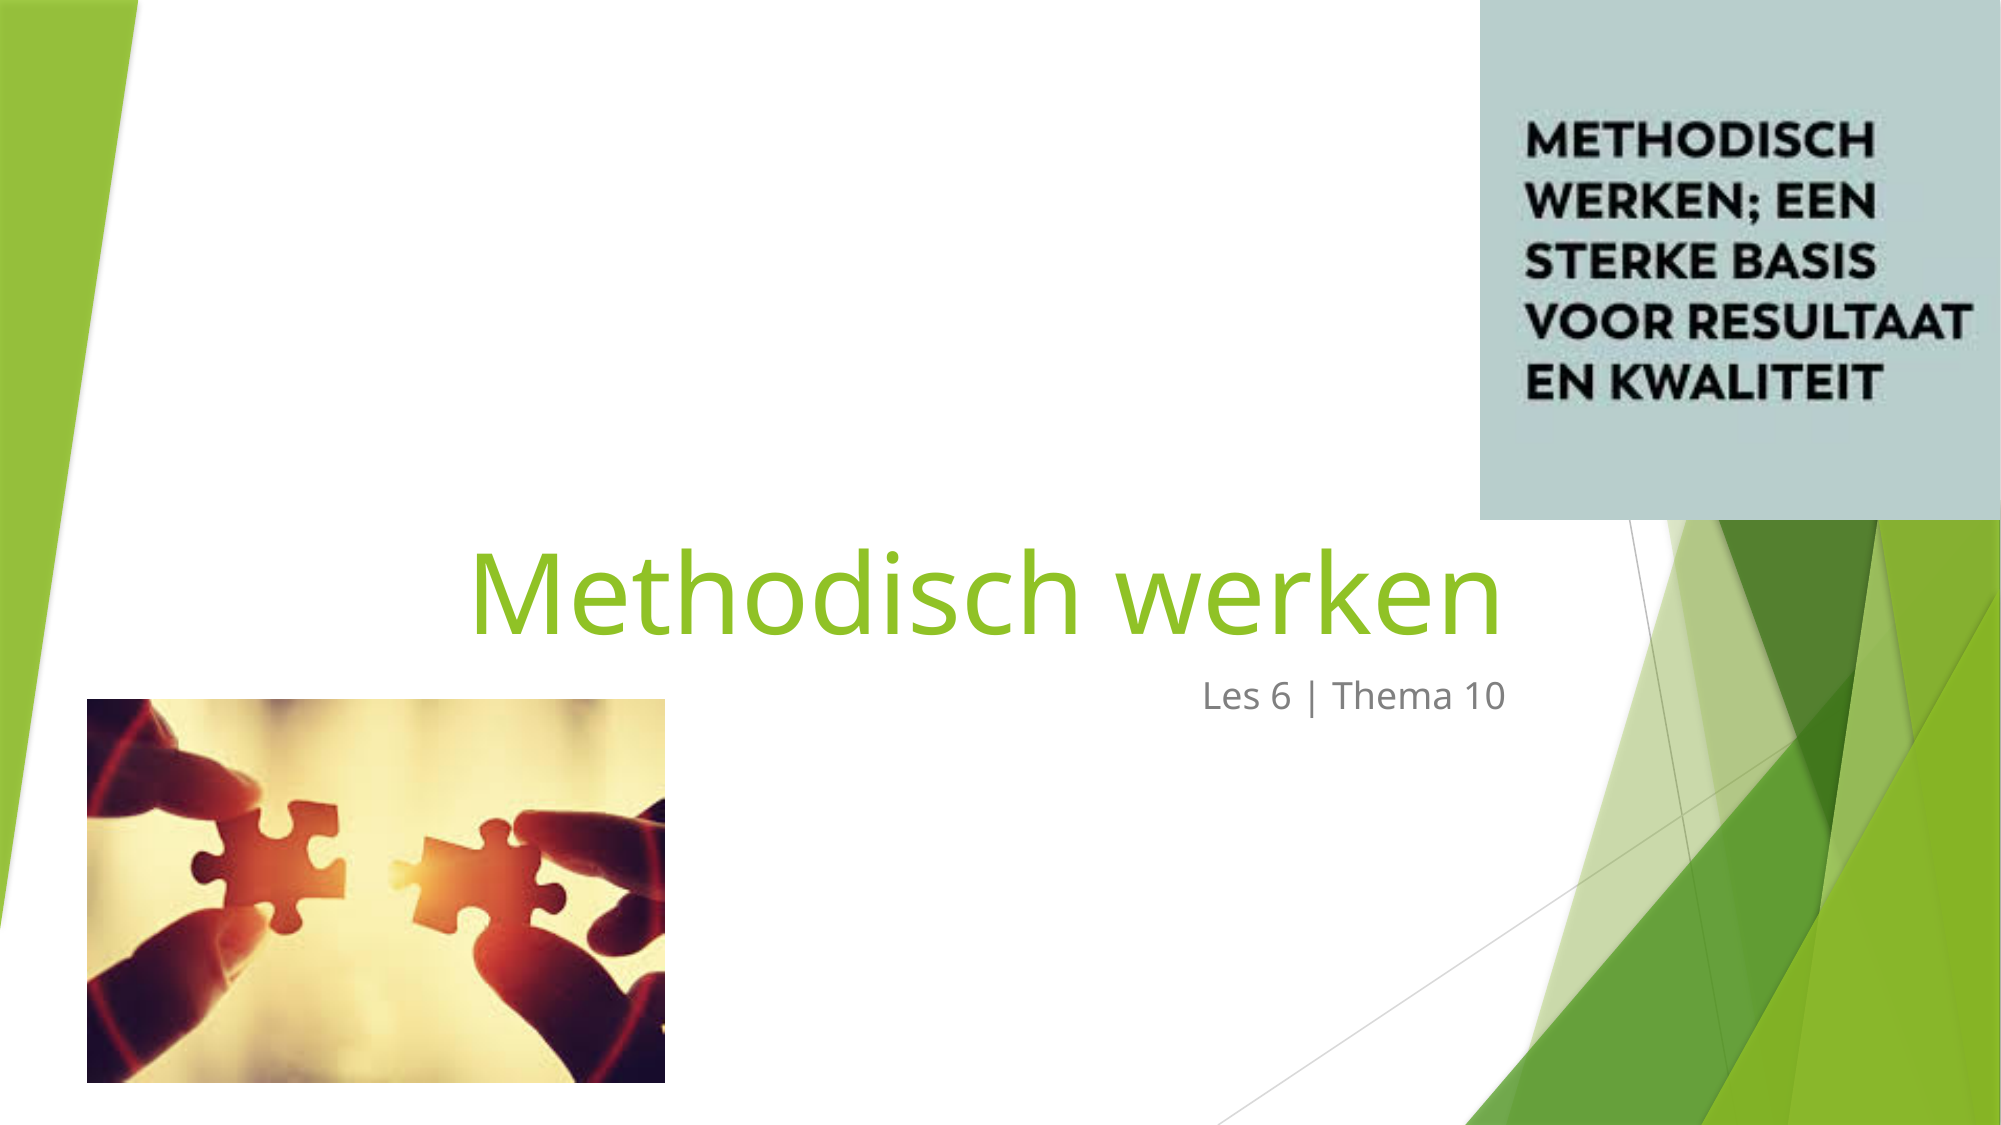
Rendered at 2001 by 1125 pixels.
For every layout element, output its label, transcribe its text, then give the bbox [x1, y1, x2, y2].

picture [1480, 0, 2000, 520]
subtitle Les 6 | Thema 10 [247, 664, 1522, 845]
title Methodisch werken [247, 394, 1522, 664]
picture [87, 699, 665, 1083]
